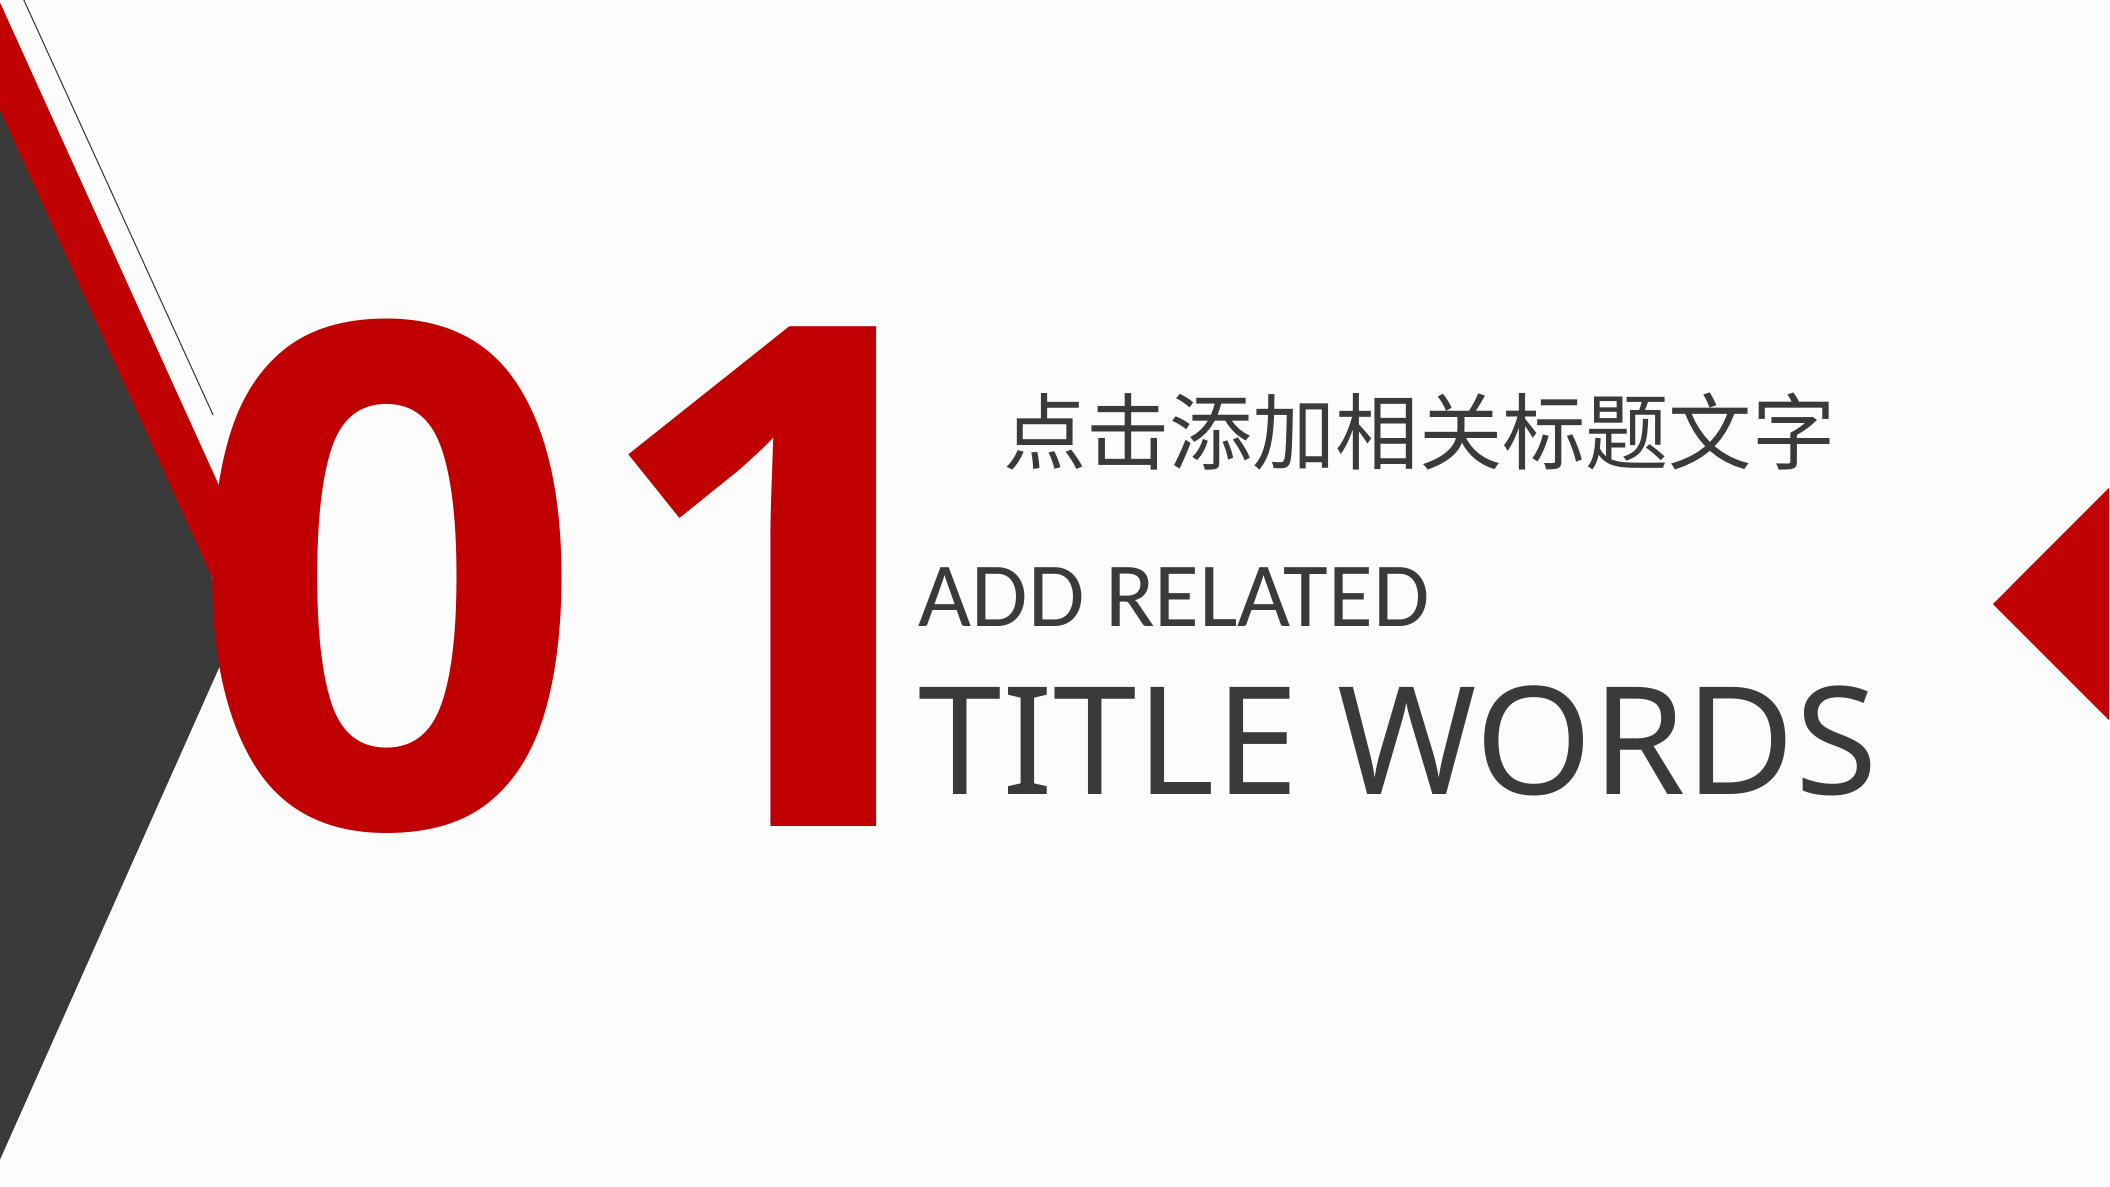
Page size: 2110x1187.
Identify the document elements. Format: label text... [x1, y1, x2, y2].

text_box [0, 110, 327, 302]
text_box [89, 302, 143, 420]
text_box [983, 372, 1856, 836]
text_box 01 [143, 119, 1033, 974]
text_box [0, 302, 143, 1163]
text_box [0, 0, 50, 110]
text_box [1991, 485, 2110, 723]
